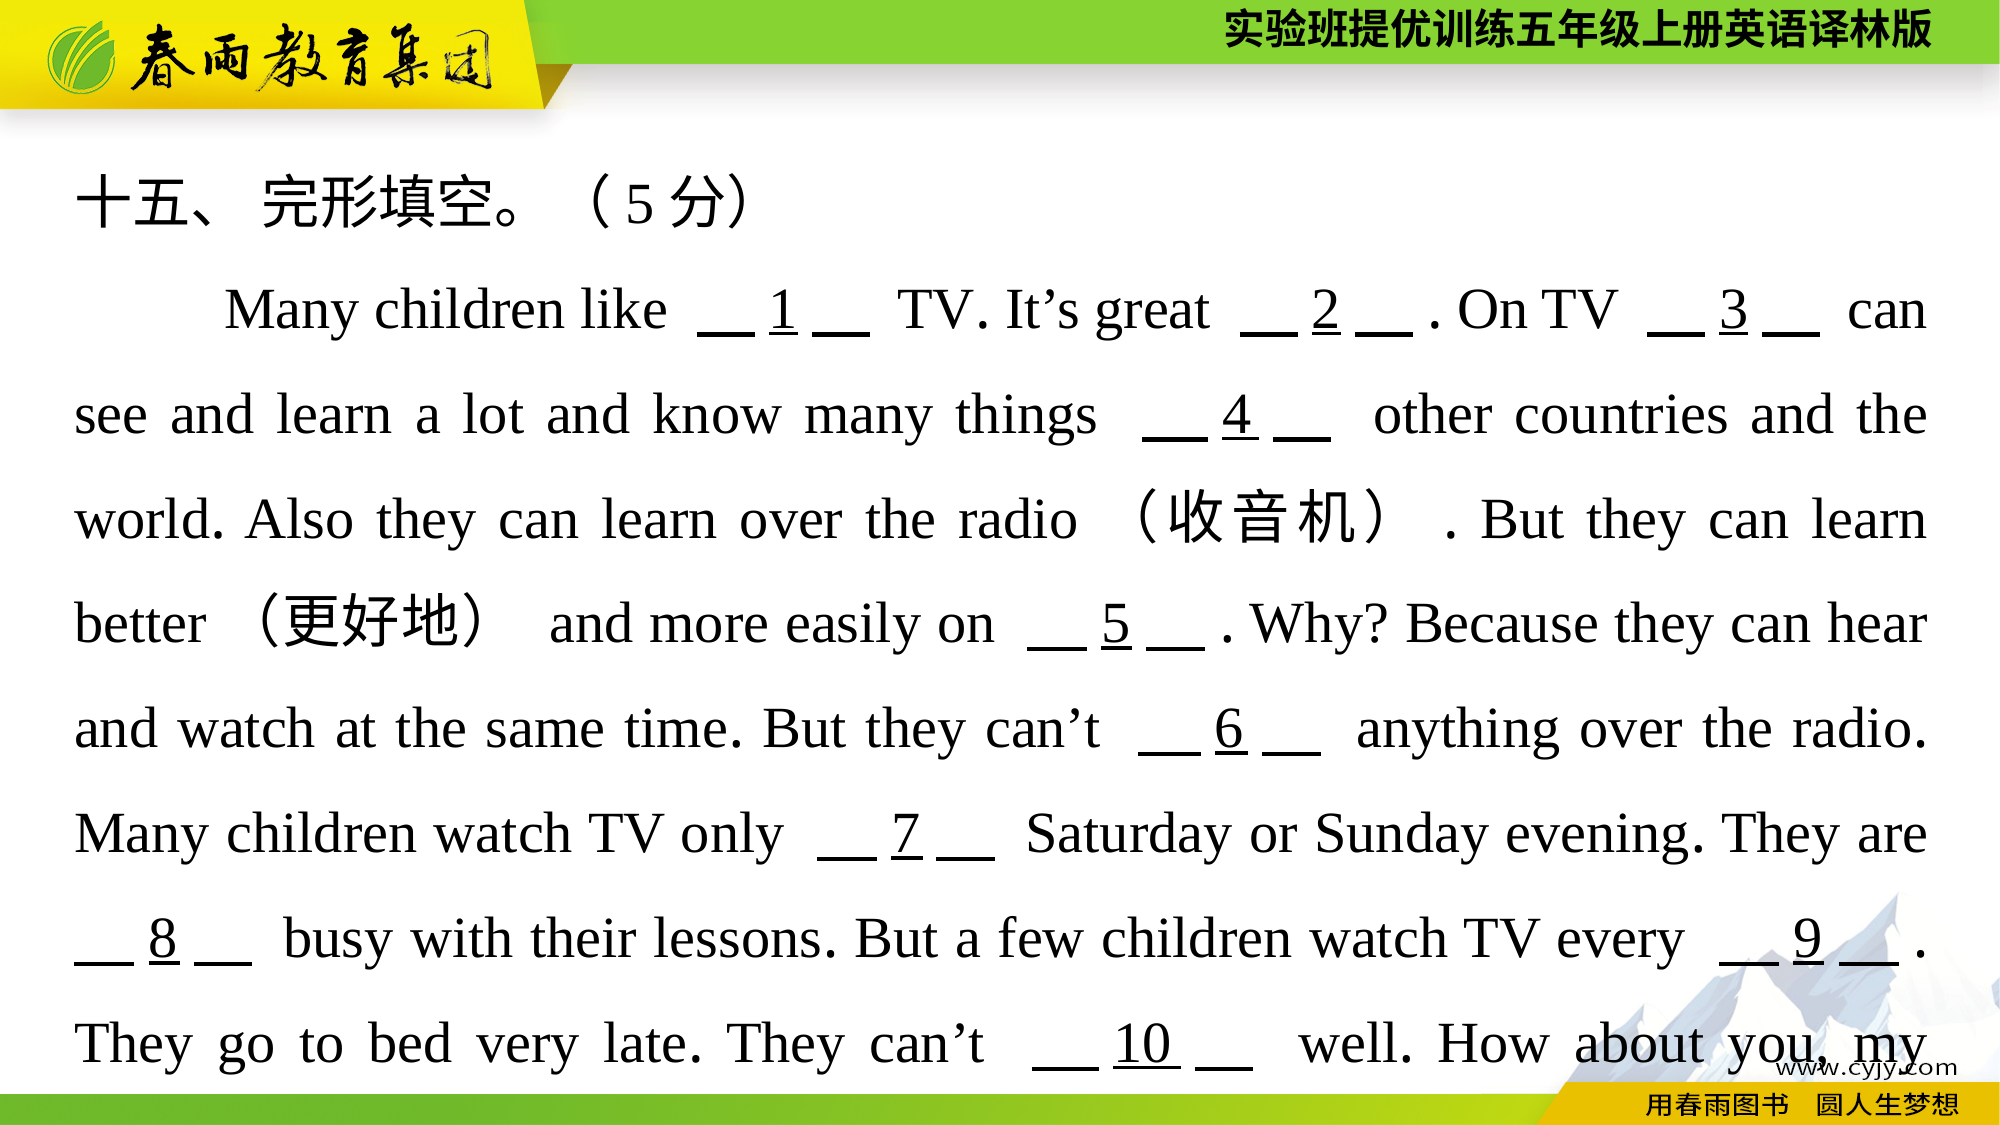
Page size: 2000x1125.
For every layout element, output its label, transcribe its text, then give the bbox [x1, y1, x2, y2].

list 十五、 完形填空。（5分） Many children like 1 TV. It’s great 2 . On TV 3 can see and learn a lot and know many things 4 other countries and the world. Also they can learn over the radio（收音机）. But they can learn better（更好地） and more easily on 5 . Why? Because they can hear and watch at the same time. But they can’t 6 anything over the radio. Many children watch TV only 7 Saturday or Sunday evening. They are 8 busy with their lessons. But a few children watch TV every 9 . They go to bed very late. They can’t 10 well. How about you, my friend? [59, 122, 1944, 1079]
picture [0, 0, 2000, 1125]
